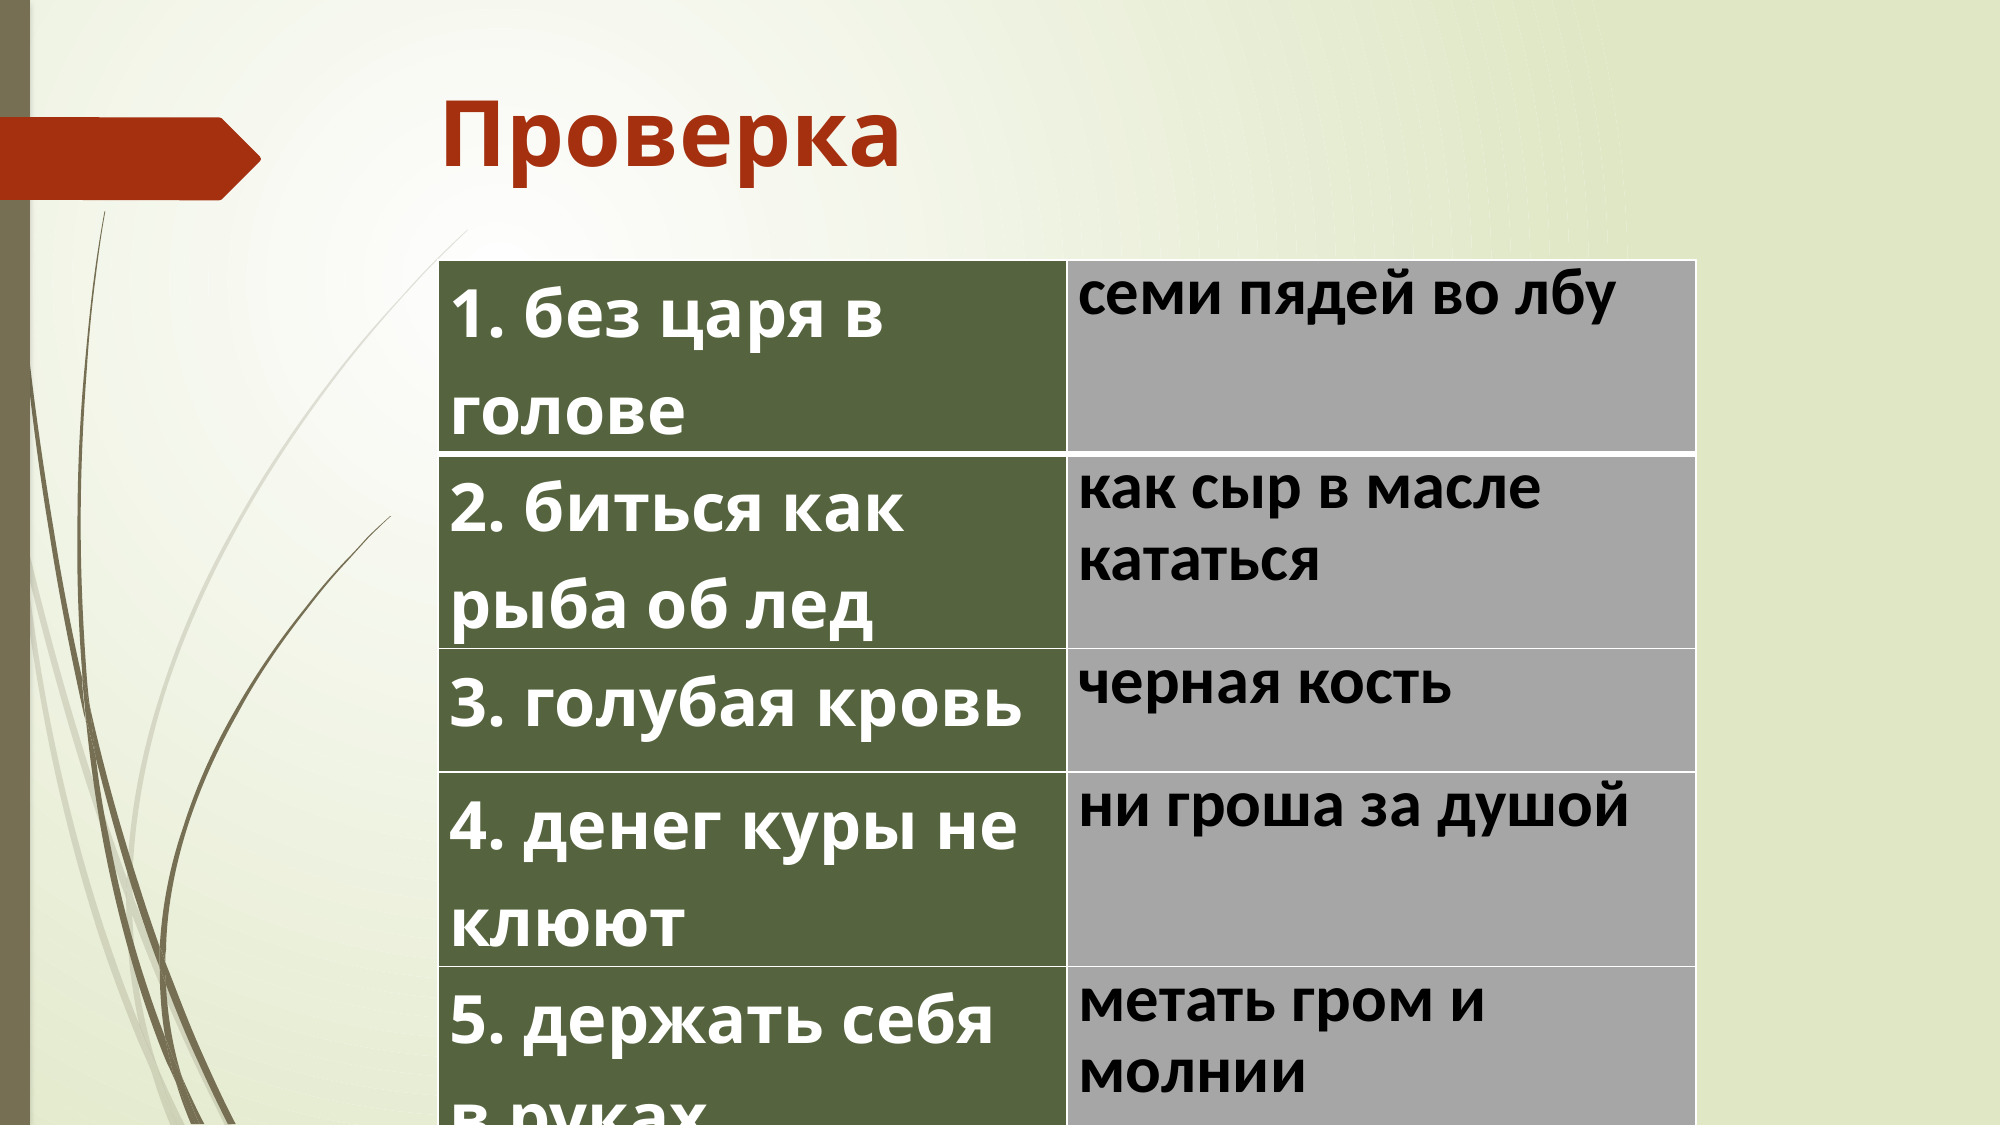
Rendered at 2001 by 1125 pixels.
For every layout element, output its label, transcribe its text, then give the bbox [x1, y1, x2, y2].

table_cell 5. держать себя в руках [439, 967, 1066, 1125]
table_cell 2. биться как рыба об лед [439, 457, 1066, 648]
table_header 1. без царя в голове [439, 261, 1066, 451]
table_cell метать гром и молнии [1068, 967, 1695, 1125]
table_cell черная кость [1068, 649, 1695, 771]
title Проверка [423, 66, 1886, 222]
table_header семи пядей во лбу [1068, 261, 1695, 451]
table_cell 4. денег куры не клюют [439, 773, 1066, 966]
table_cell 3. голубая кровь [439, 649, 1066, 771]
table_cell ни гроша за душой [1068, 773, 1695, 966]
table_cell как сыр в масле кататься [1068, 457, 1695, 648]
